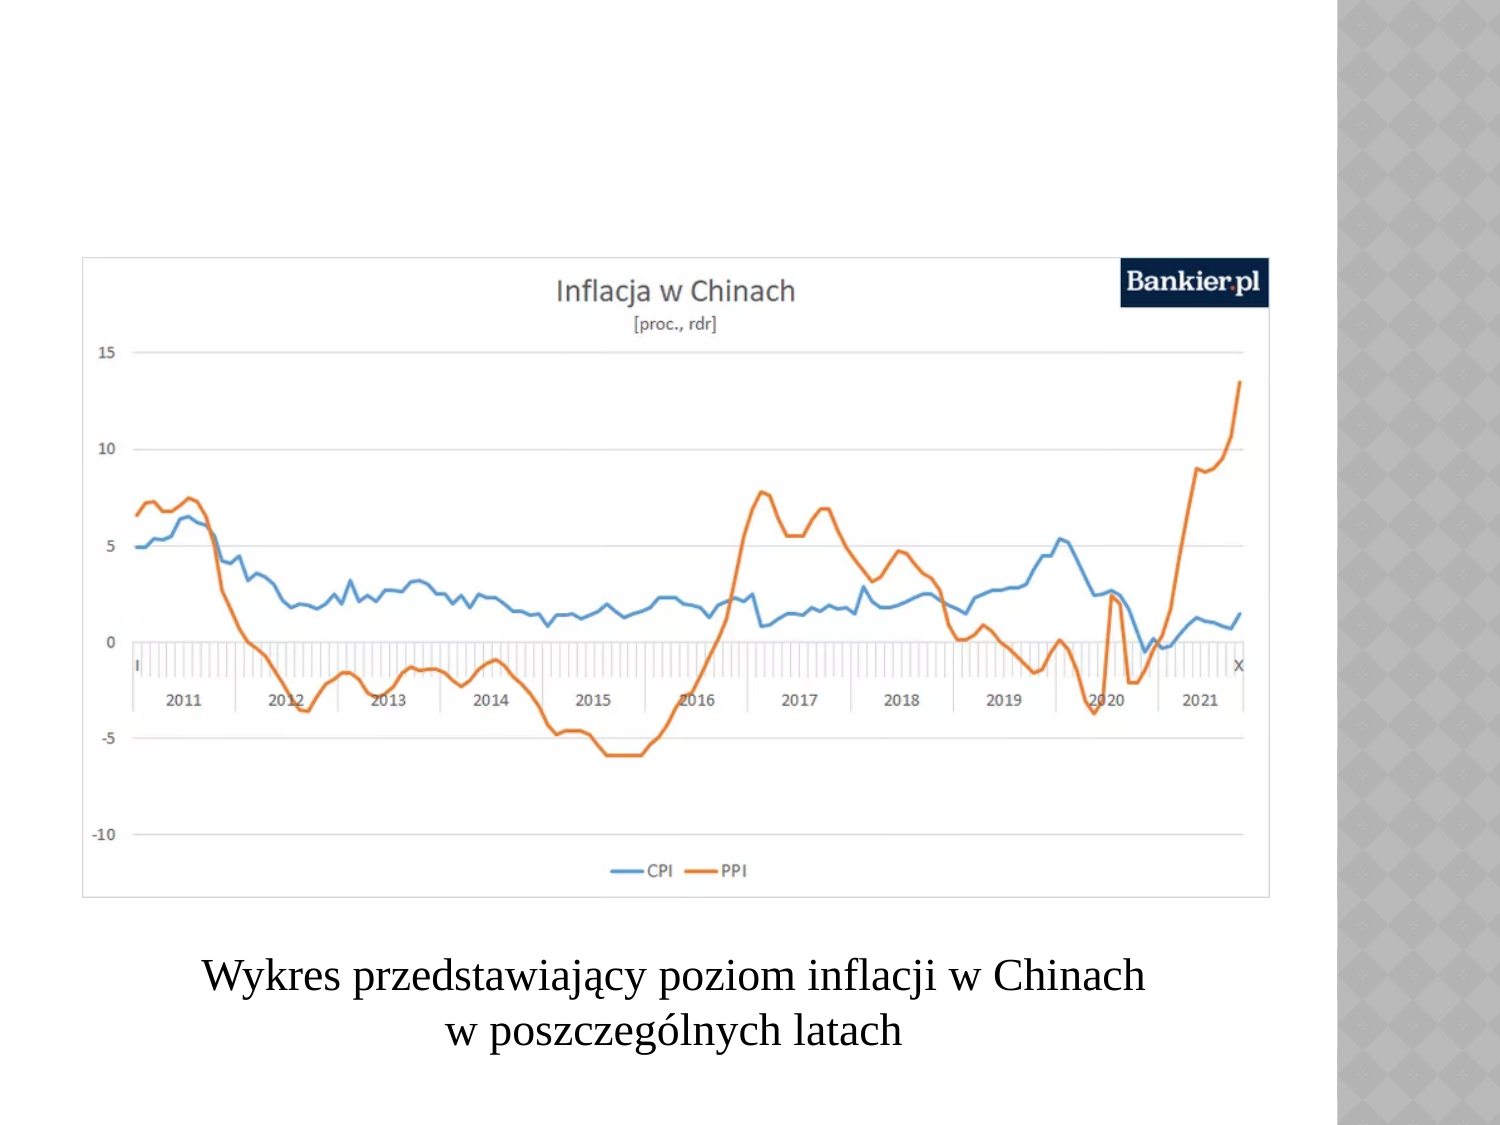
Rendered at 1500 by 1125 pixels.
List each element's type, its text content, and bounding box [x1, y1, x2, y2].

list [81, 257, 1270, 899]
text_box Wykres przedstawiający poziom inflacji w Chinach w poszczególnych latach [105, 937, 1243, 1063]
